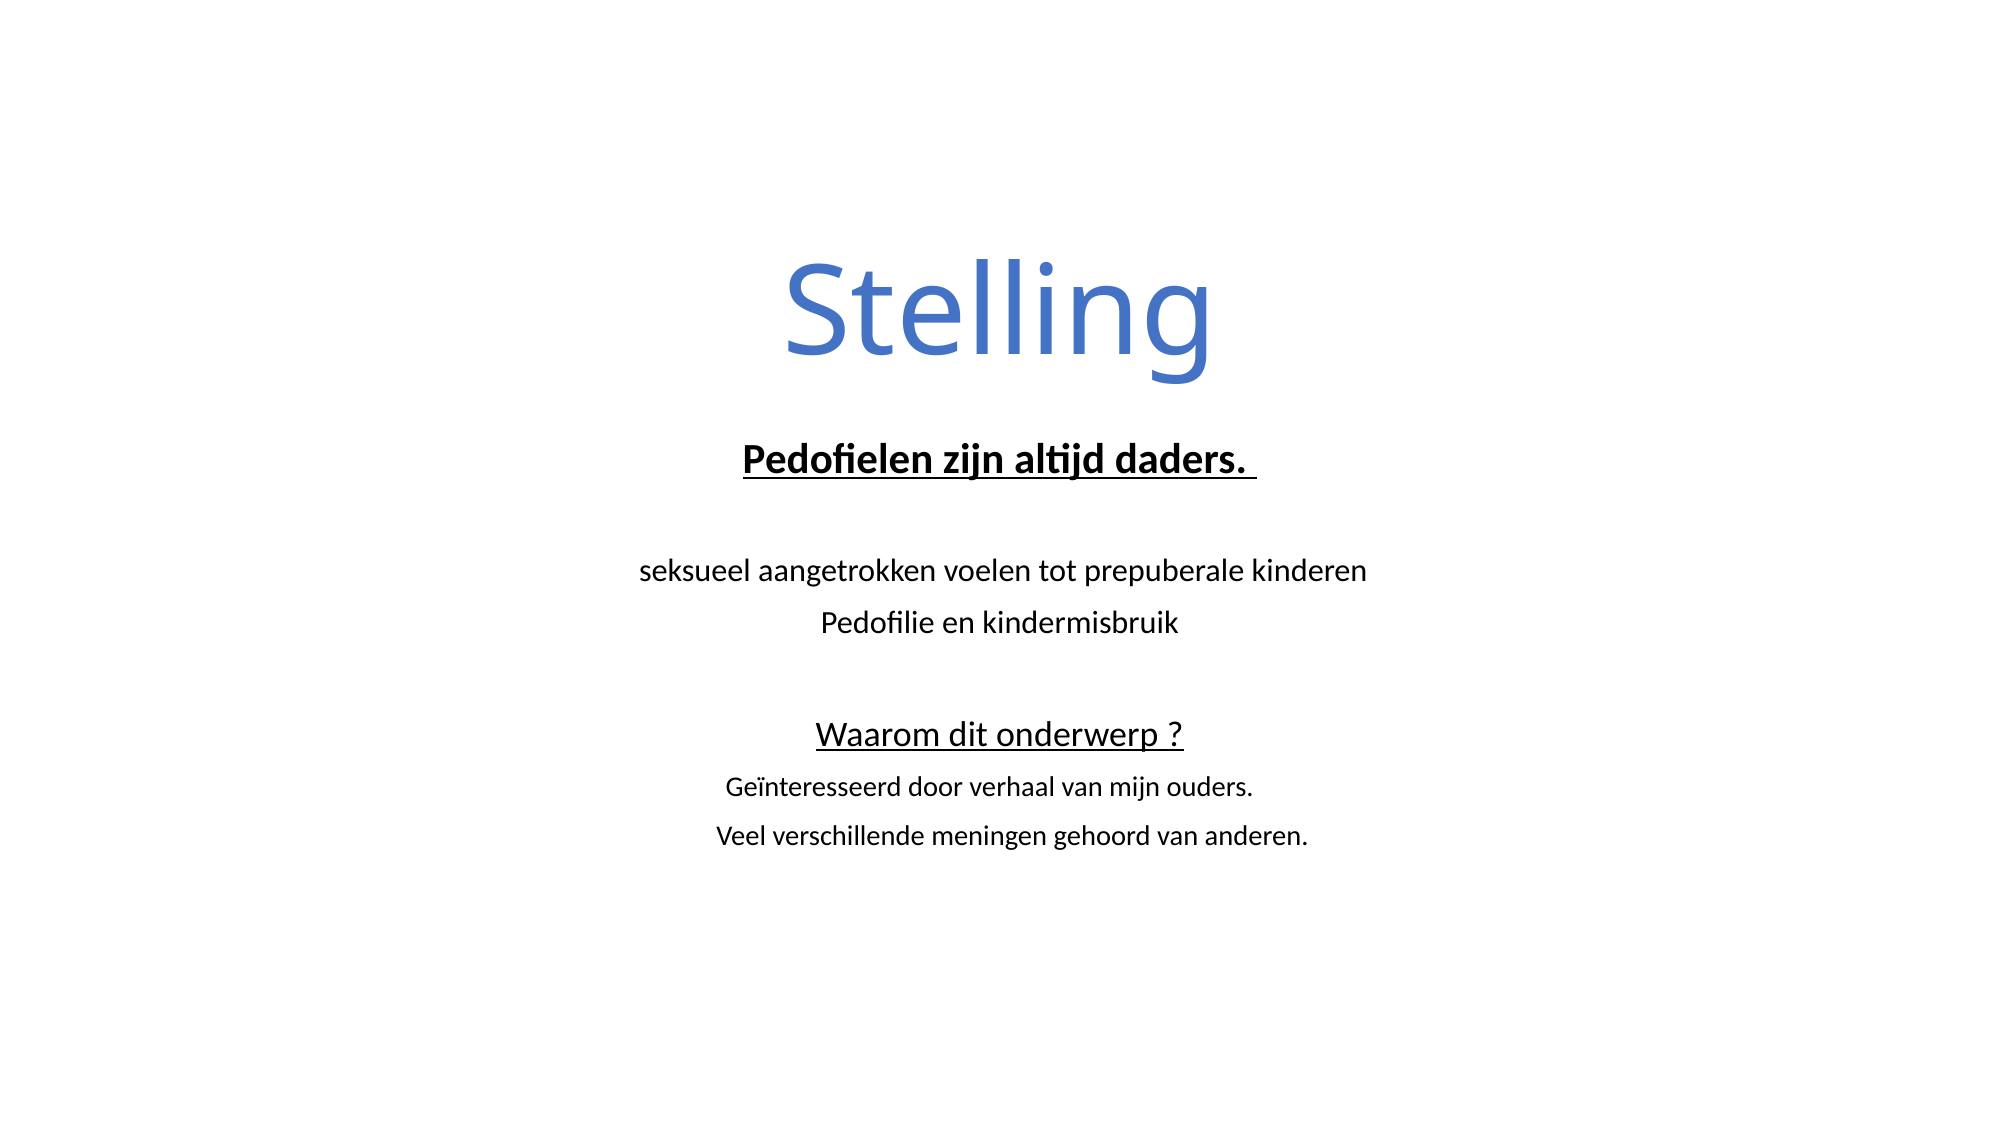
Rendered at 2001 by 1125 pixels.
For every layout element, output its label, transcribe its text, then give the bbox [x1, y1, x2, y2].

title Stelling [249, 184, 1750, 389]
subtitle Pedofielen zijn altijd daders. seksueel aangetrokken voelen tot prepuberale kinderen Pedofilie en kindermisbruik Waarom dit onderwerp ? Geïnteresseerd door verhaal van mijn ouders. Veel verschillende meningen gehoord van anderen. [249, 428, 1750, 863]
